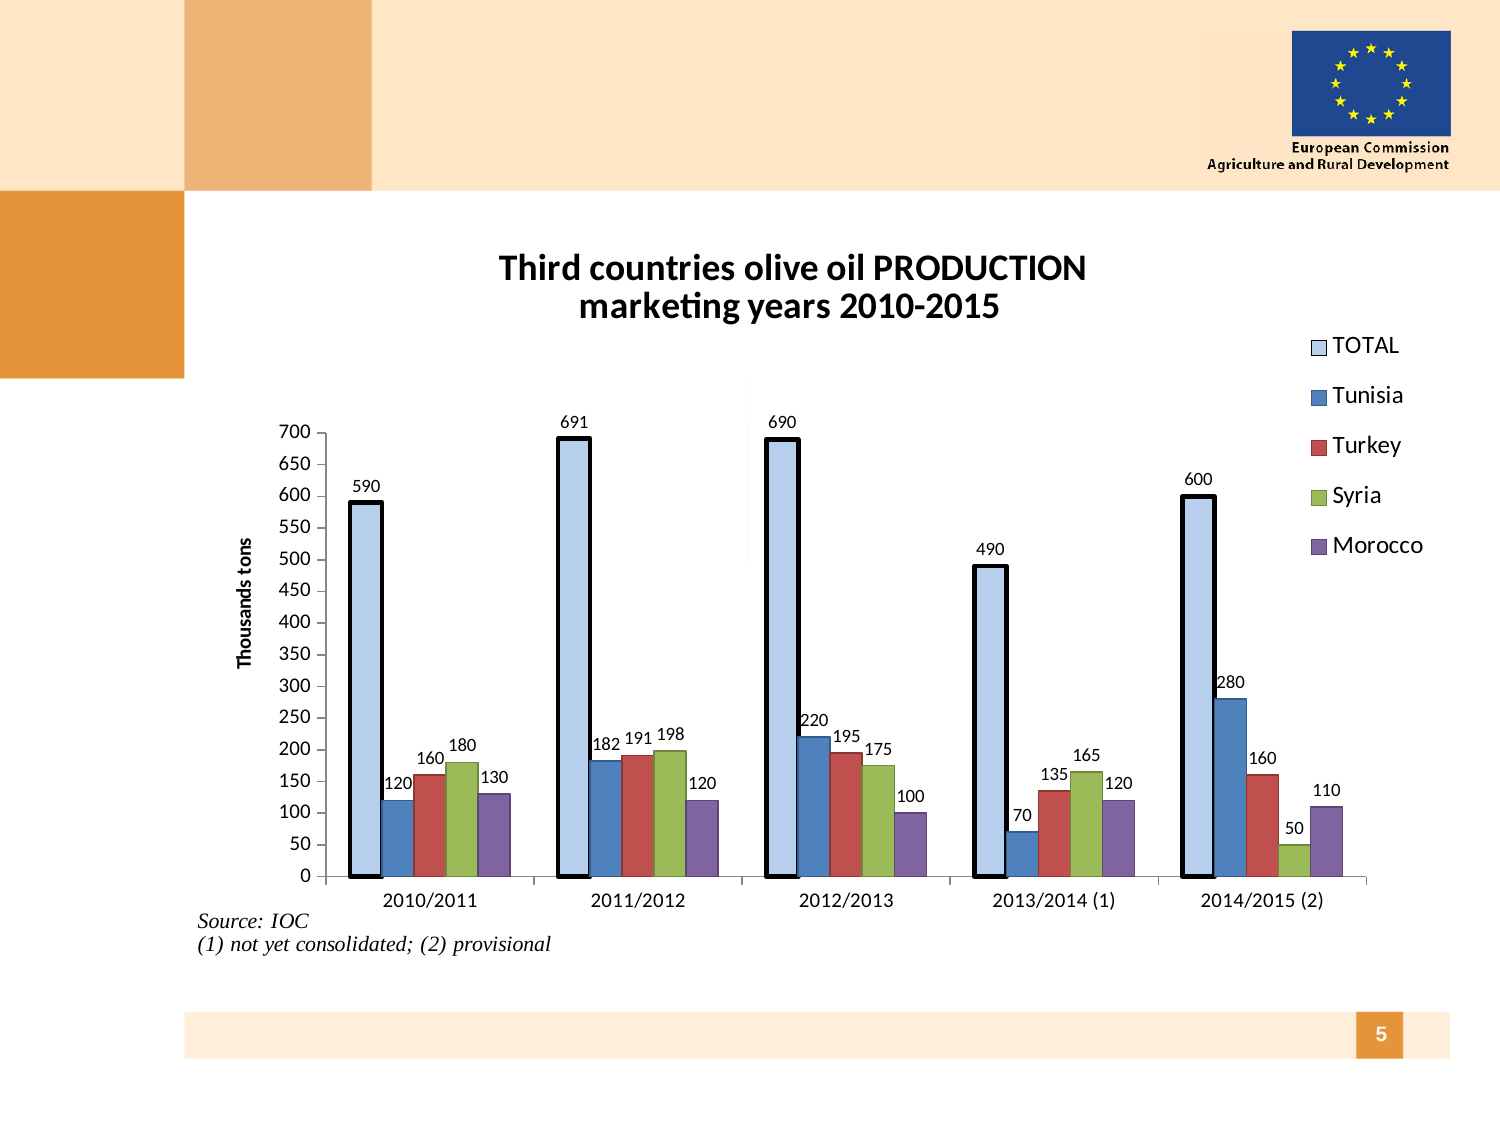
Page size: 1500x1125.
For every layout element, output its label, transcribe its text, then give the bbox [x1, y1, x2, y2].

chart [182, 231, 1479, 988]
picture [0, 0, 1500, 1125]
slide_number 5 [1340, 1013, 1423, 1061]
